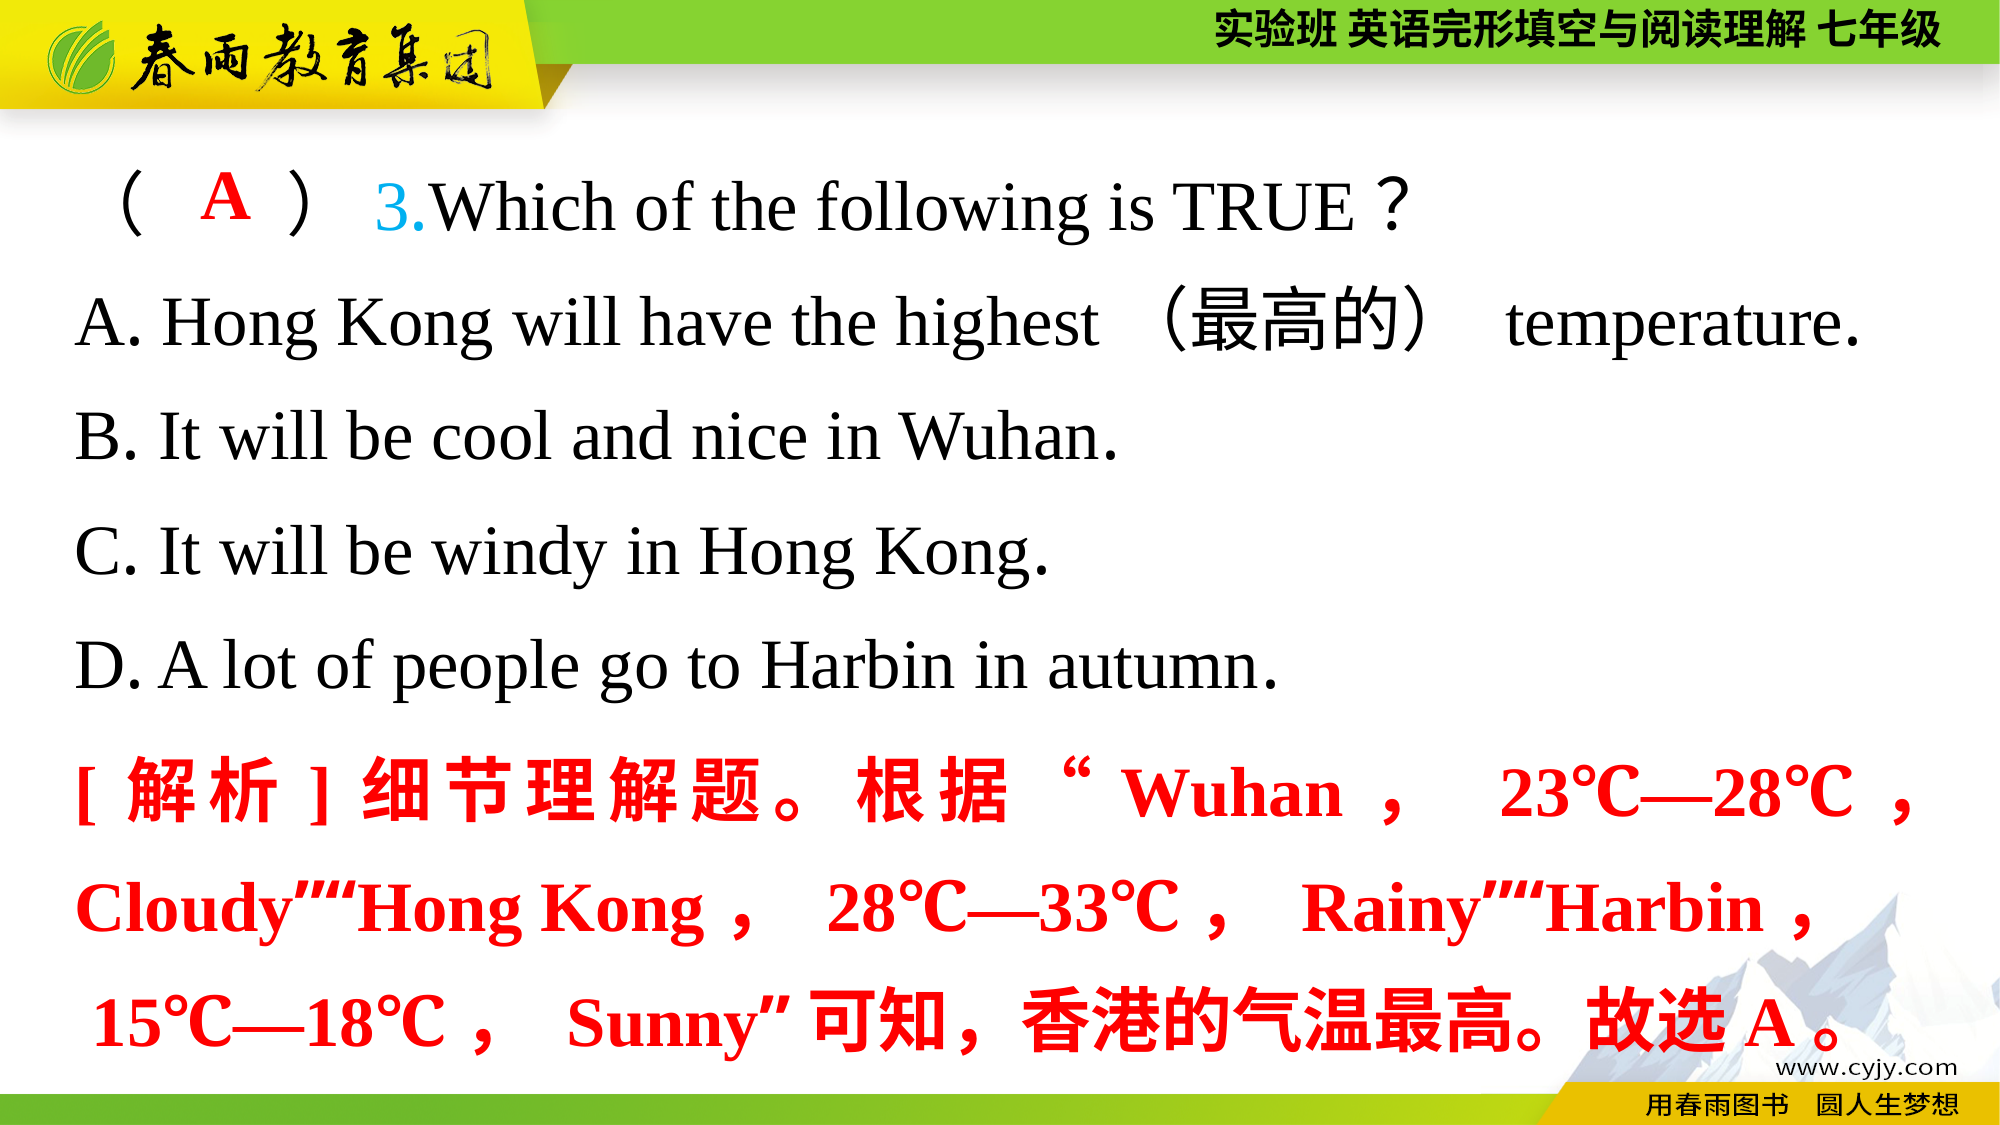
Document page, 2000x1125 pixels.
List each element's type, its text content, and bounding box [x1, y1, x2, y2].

picture [0, 0, 2000, 1125]
text_box [解析]细节理解题。根据“Wuhan， 23℃—28℃， Cloudy”“Hong Kong， 28℃—33℃， Rainy”“Harbin， 15℃—18℃， Sunny”可知，香港的气温最高。故选A。 [59, 708, 1969, 1068]
list （ ）3.Which of the following is TRUE？ A. Hong Kong will have the highest（最高的） temperature. B. It will be cool and nice in Wuhan. C. It will be windy in Hong Kong. D. A lot of people go to Harbin in autumn. [59, 122, 1944, 704]
text_box A [185, 141, 267, 241]
